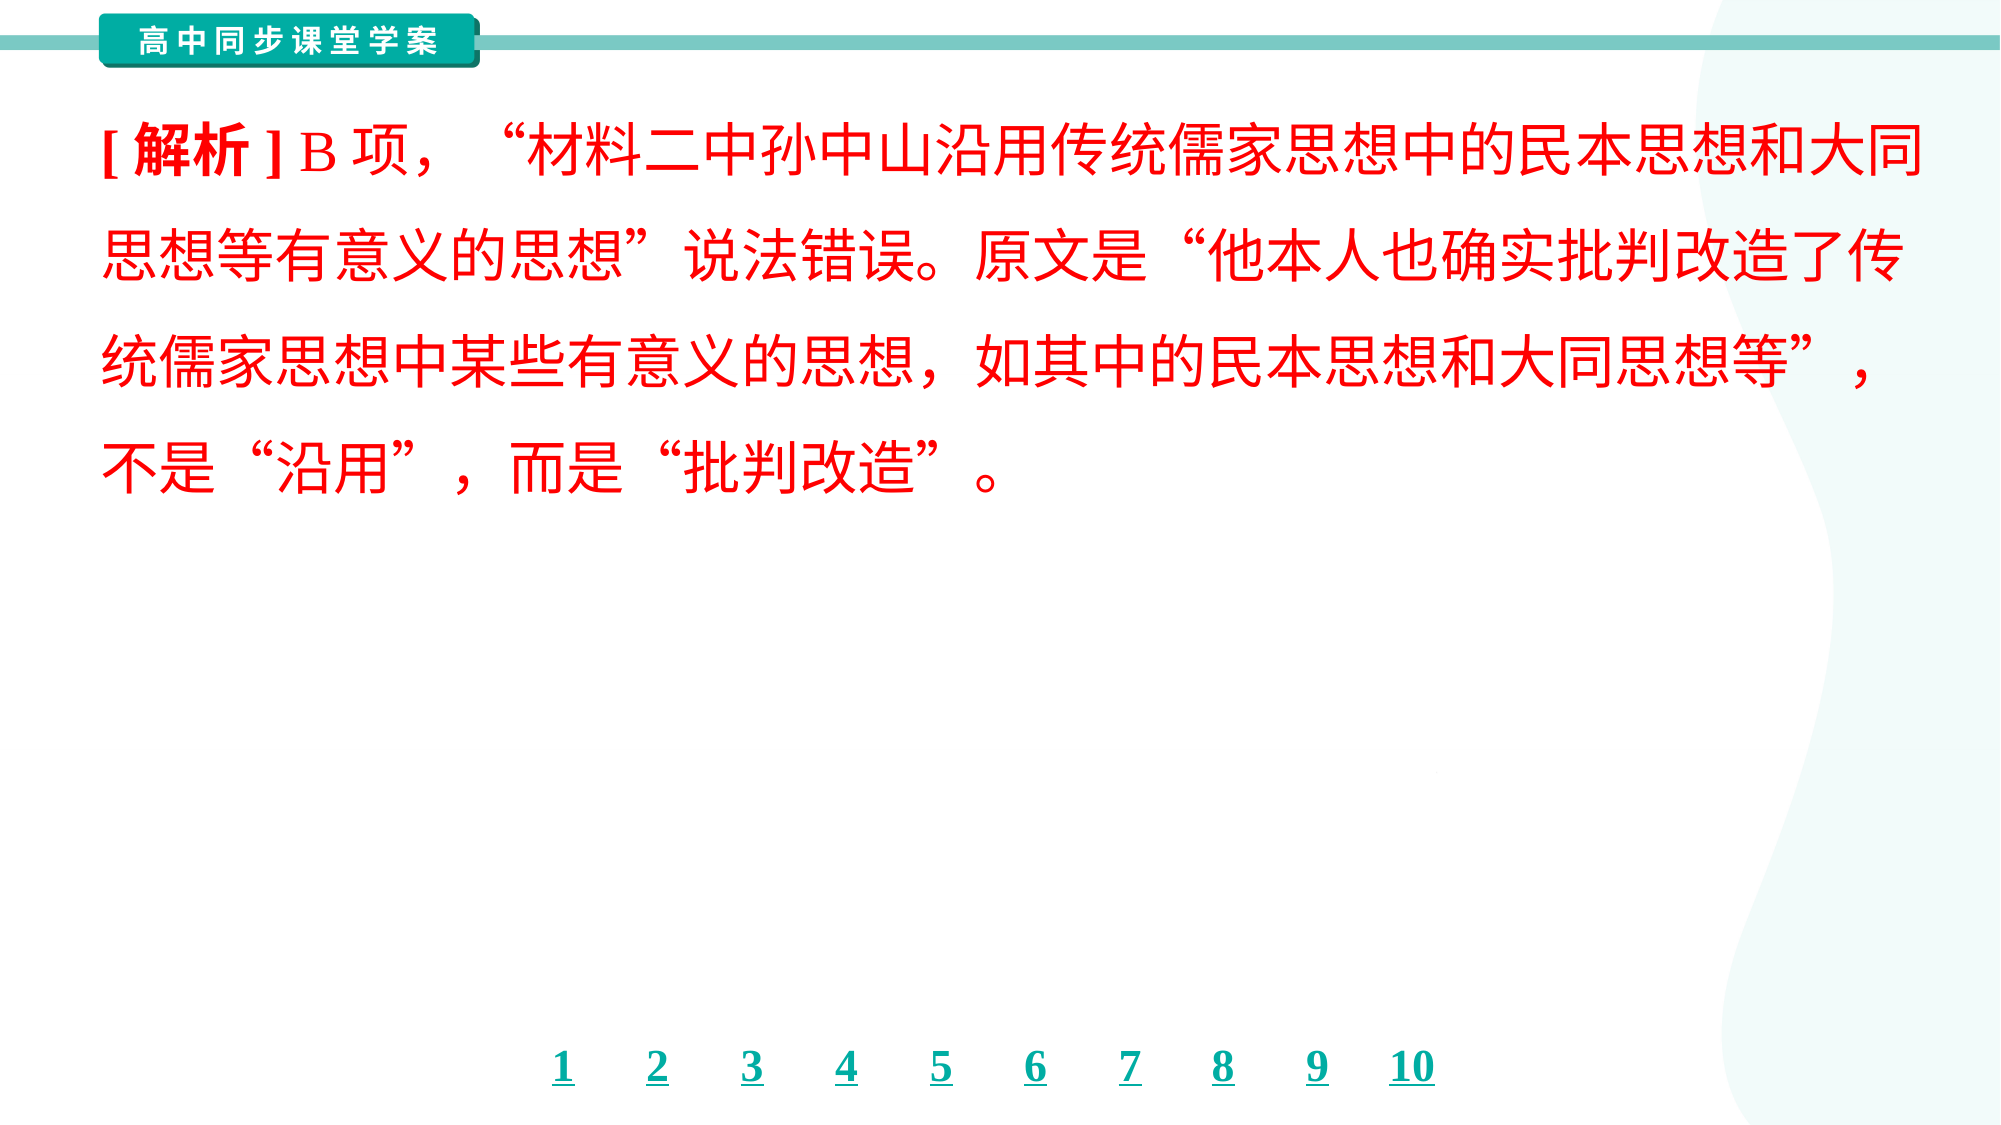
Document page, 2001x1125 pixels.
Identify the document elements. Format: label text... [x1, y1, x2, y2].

text_box [解析] B项，“材料二中孙中山沿用传统儒家思想中的民本思想和大同 思想等有意义的思想”说法错误。原文是“他本人也确实批判改造了传 统儒家思想中某些有意义的思想，如其中的民本思想和大同思想等”， 不是“沿用”，而是“批判改造”。 [100, 76, 1899, 502]
picture [0, 0, 2000, 1125]
